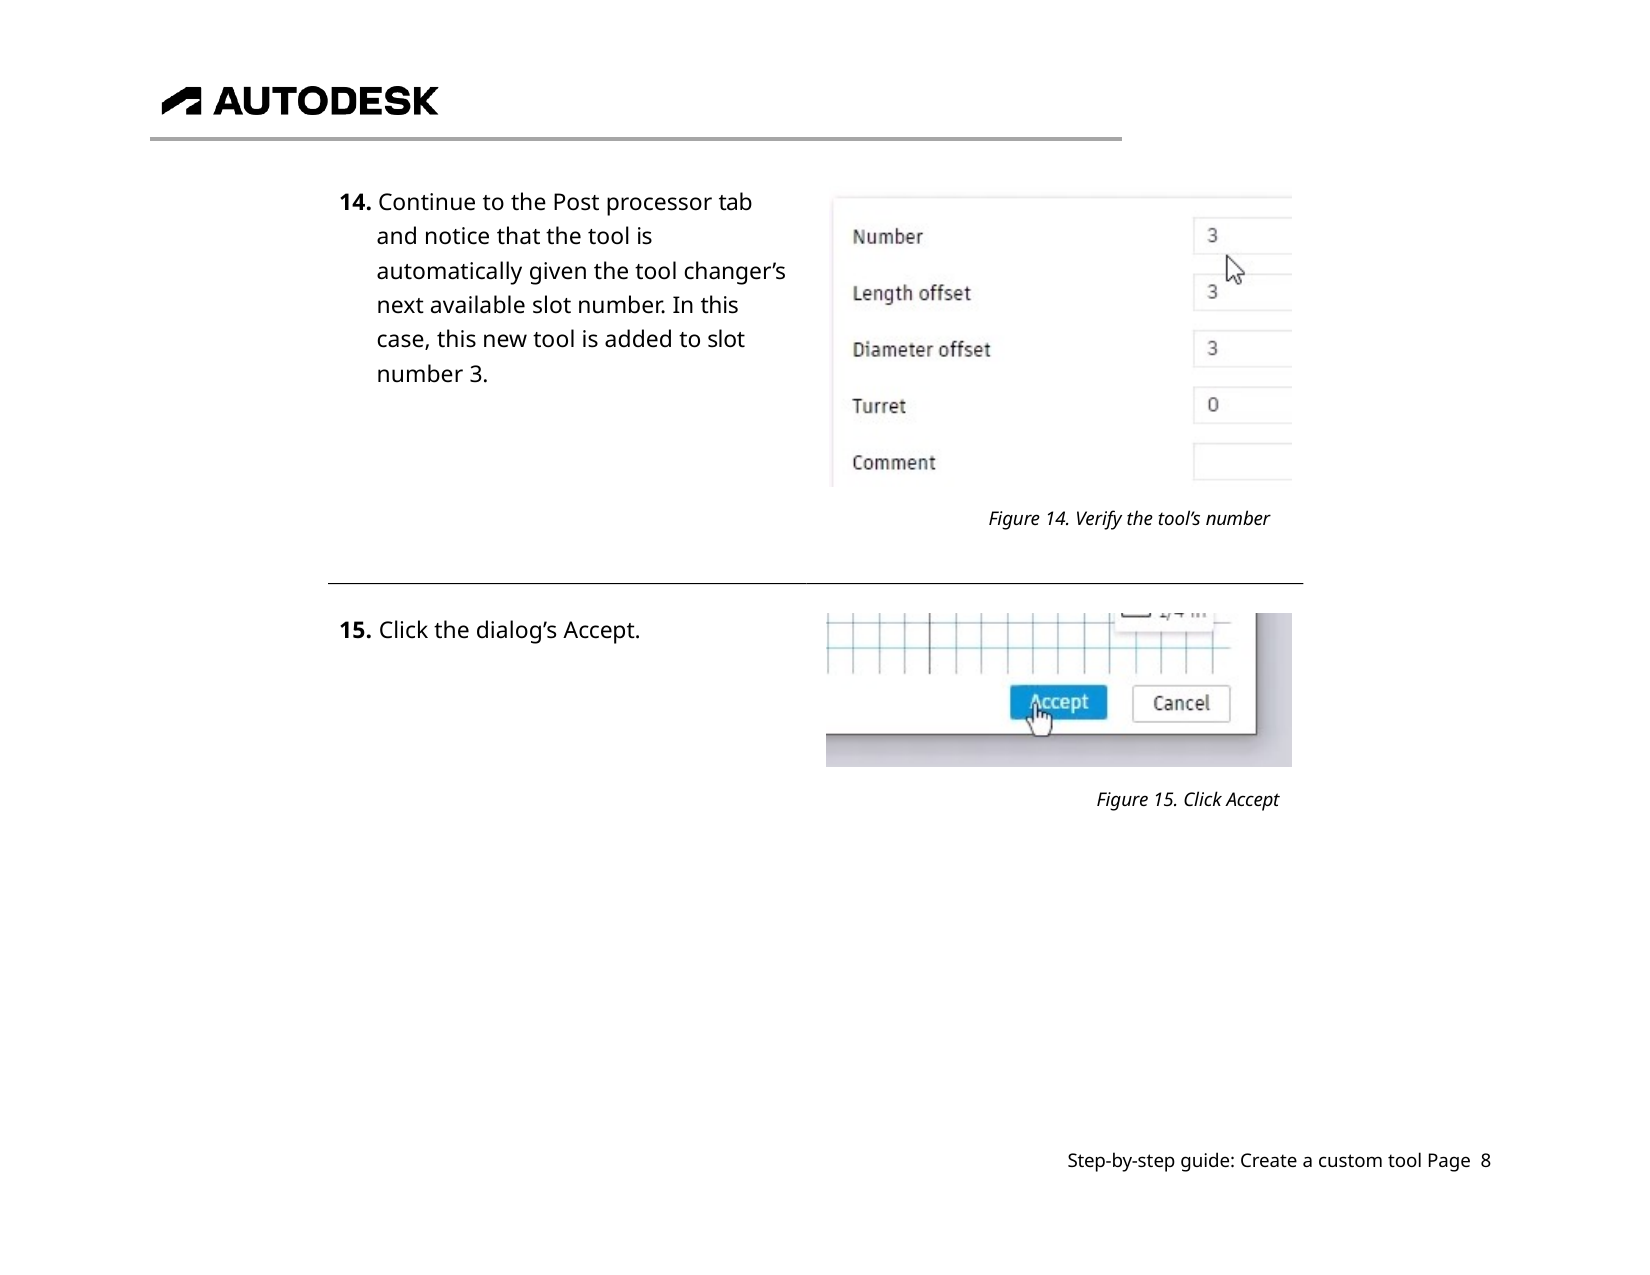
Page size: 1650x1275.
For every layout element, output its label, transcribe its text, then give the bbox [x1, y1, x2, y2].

picture [829, 186, 1292, 487]
slide_number Step-by-step guide: Create a custom tool Page 3 [1065, 1145, 1509, 1275]
text_box 14. Continue to the Post processor tab and notice that the tool is automatically given the tool changer’s next available slot number. In this case, this new tool is added to slot number 3. [337, 178, 794, 387]
text_box Figure 14. Verify the tool’s number [986, 504, 1295, 530]
picture [161, 86, 439, 115]
picture [825, 613, 1292, 768]
text_box 15. Click the dialog’s Accept. [337, 612, 646, 643]
text_box Figure 15. Click Accept [1094, 785, 1294, 810]
